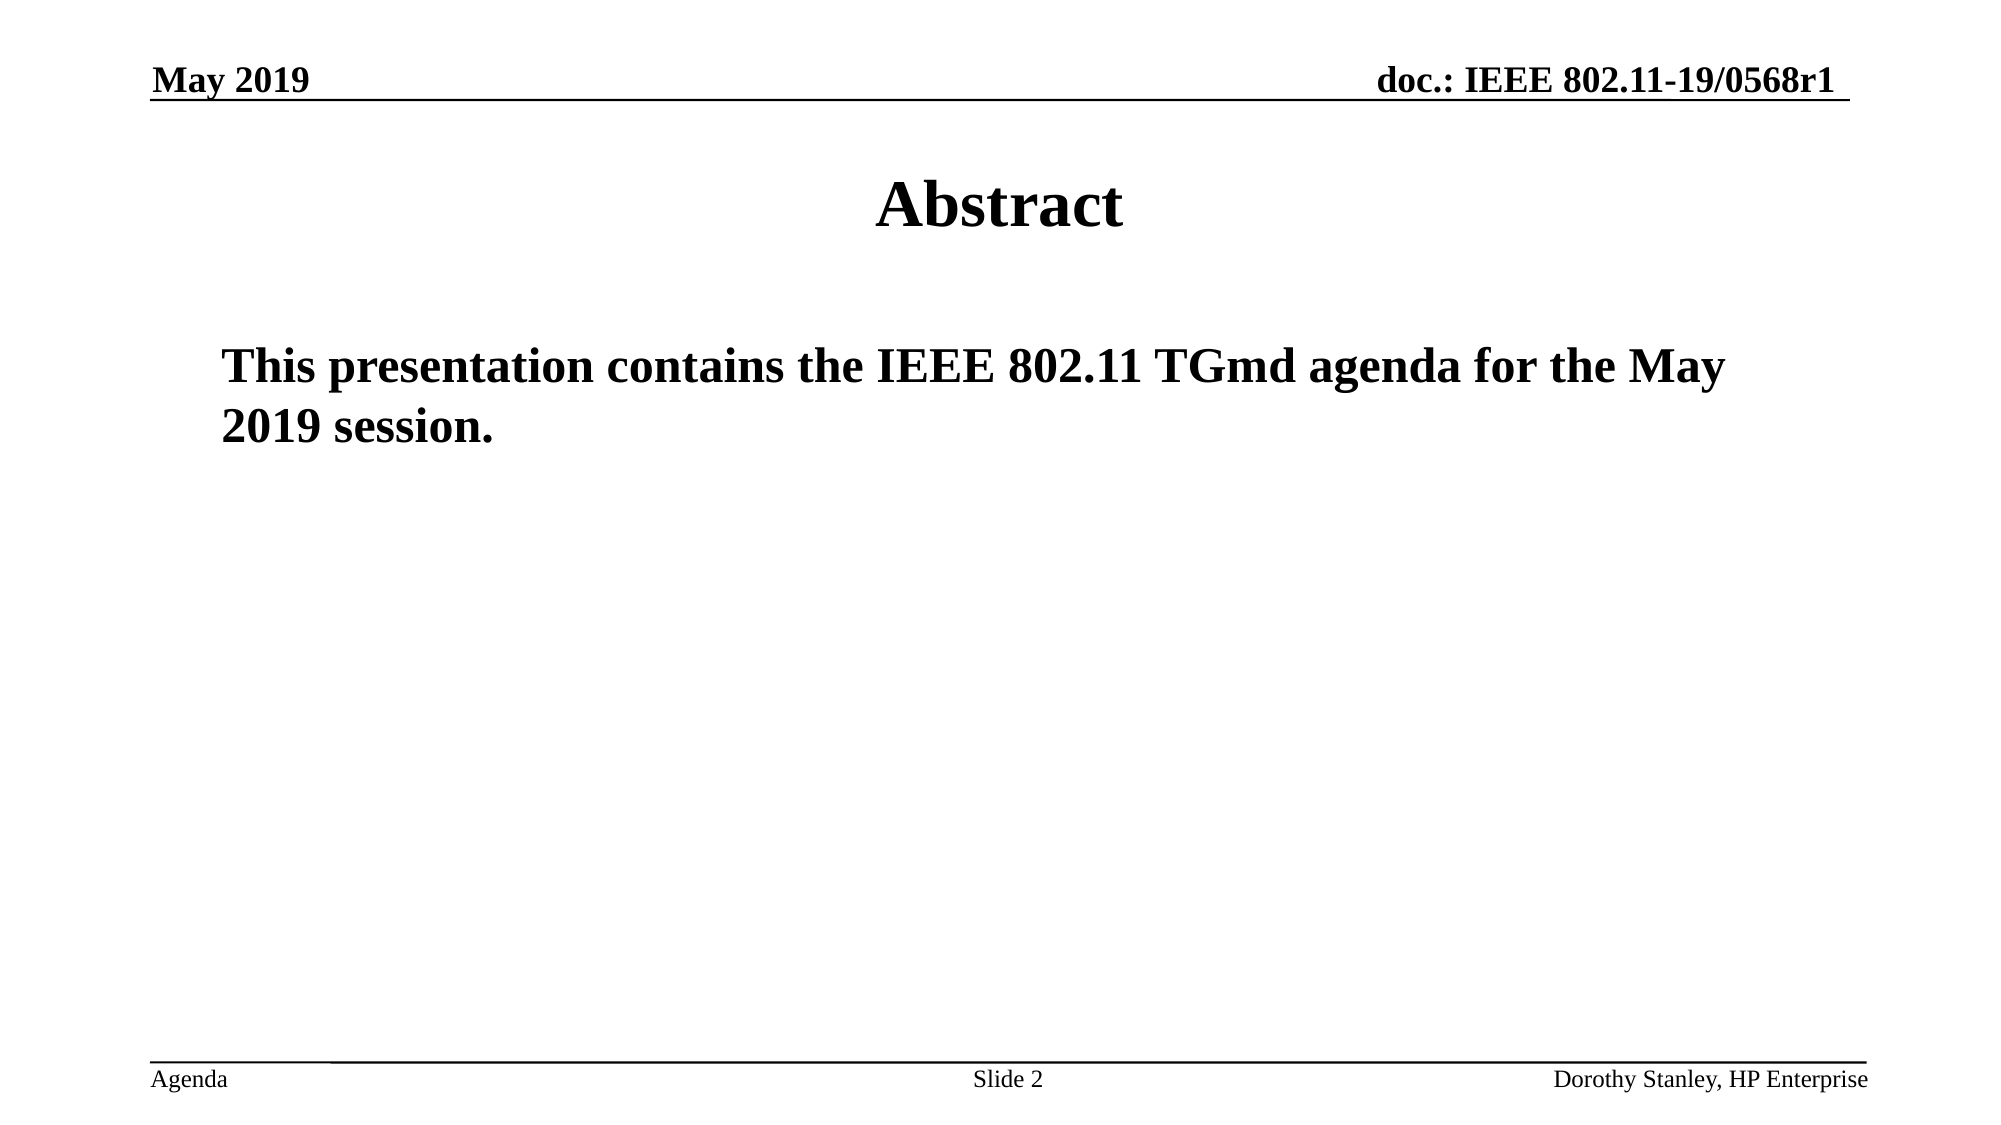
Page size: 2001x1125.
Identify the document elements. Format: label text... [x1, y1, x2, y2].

footer Dorothy Stanley, HP Enterprise [1549, 1062, 1869, 1093]
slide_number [152, 54, 567, 100]
slide_number Slide 2 [972, 1062, 1044, 1093]
list This presentation contains the IEEE 802.11 TGmd agenda for the May 2019 session. [150, 324, 1850, 1000]
title Abstract [150, 112, 1850, 288]
